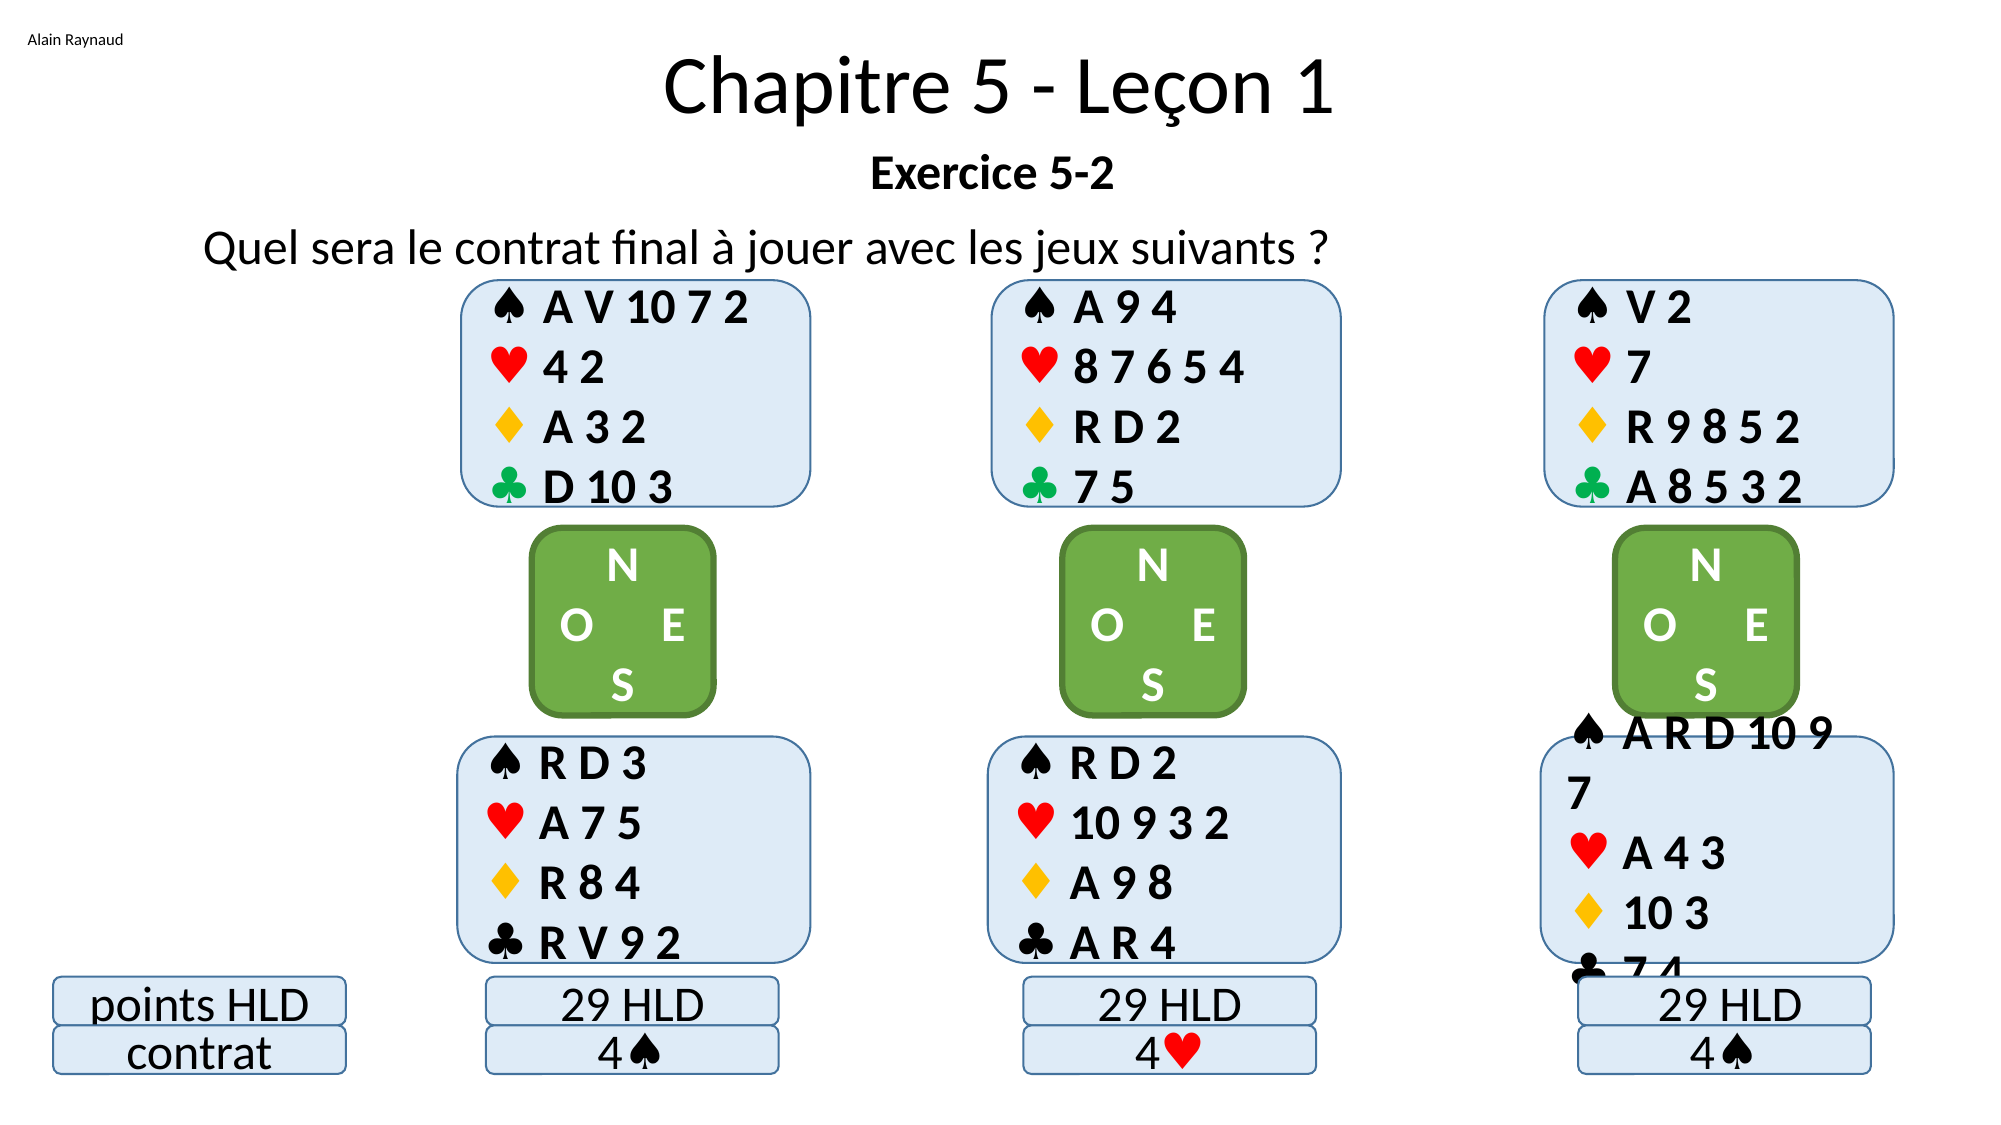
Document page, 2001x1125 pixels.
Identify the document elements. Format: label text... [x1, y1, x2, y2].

text_box 29 HLD [484, 975, 780, 1025]
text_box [457, 280, 811, 963]
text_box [987, 280, 1341, 963]
subtitle Exercice 5-2 Quel sera le contrat final à jouer avec les jeux suivants ? [37, 139, 1948, 1088]
text_box 4♠ [1577, 1024, 1872, 1076]
text_box contrat [52, 1024, 347, 1076]
text_box 4♥ [1022, 1024, 1318, 1076]
text_box points HLD [52, 975, 347, 1025]
title Chapitre 5 - Leçon 1 [249, 38, 1750, 139]
text_box Alain Raynaud [12, 21, 147, 57]
text_box 4♠ [484, 1024, 780, 1076]
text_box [1540, 280, 1894, 963]
text_box 29 HLD [1022, 975, 1318, 1025]
text_box 29 HLD [1577, 975, 1872, 1025]
